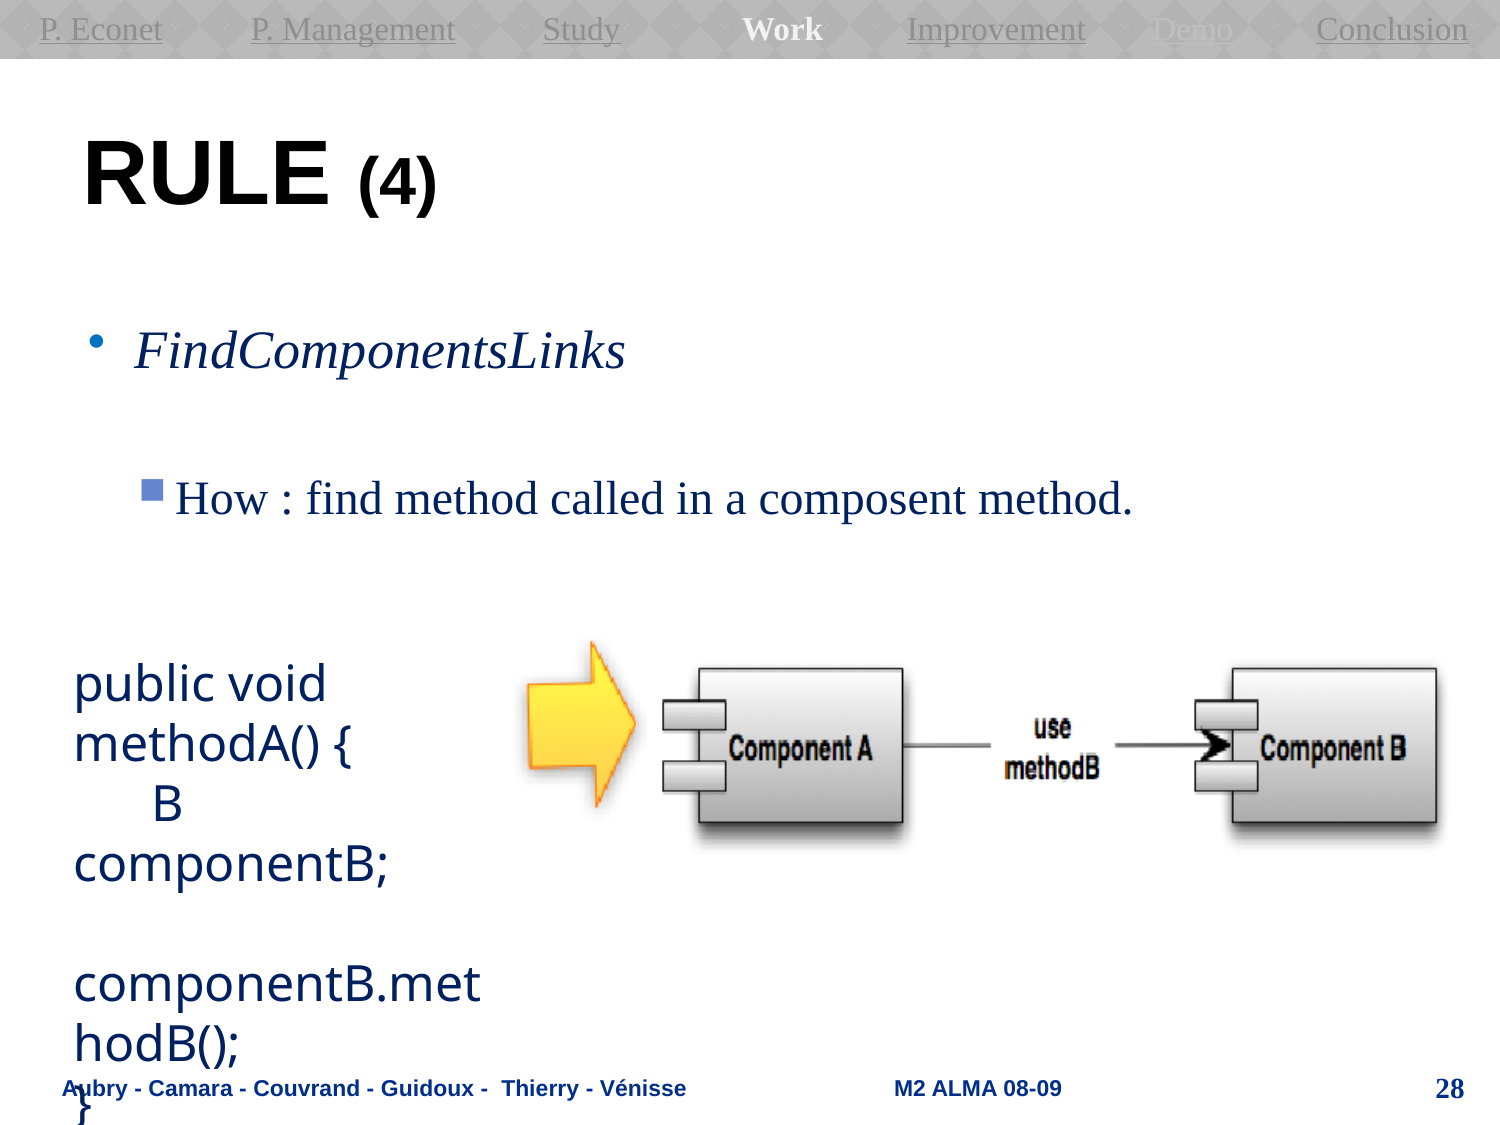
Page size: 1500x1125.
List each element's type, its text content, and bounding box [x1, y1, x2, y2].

title Rule (4) [75, 105, 1263, 223]
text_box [58, 620, 1456, 948]
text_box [22, 0, 1486, 56]
slide_number 28 [1368, 1066, 1465, 1104]
list FindComponentsLinks How : find method called in a composent method. [75, 956, 1442, 1043]
footer Aubry - Camara - Couvrand - Guidoux - Thierry - Vénisse M2 ALMA 08-09 [46, 1066, 1231, 1102]
list FindComponentsLinks How : find method called in a composent method. [75, 306, 1442, 618]
